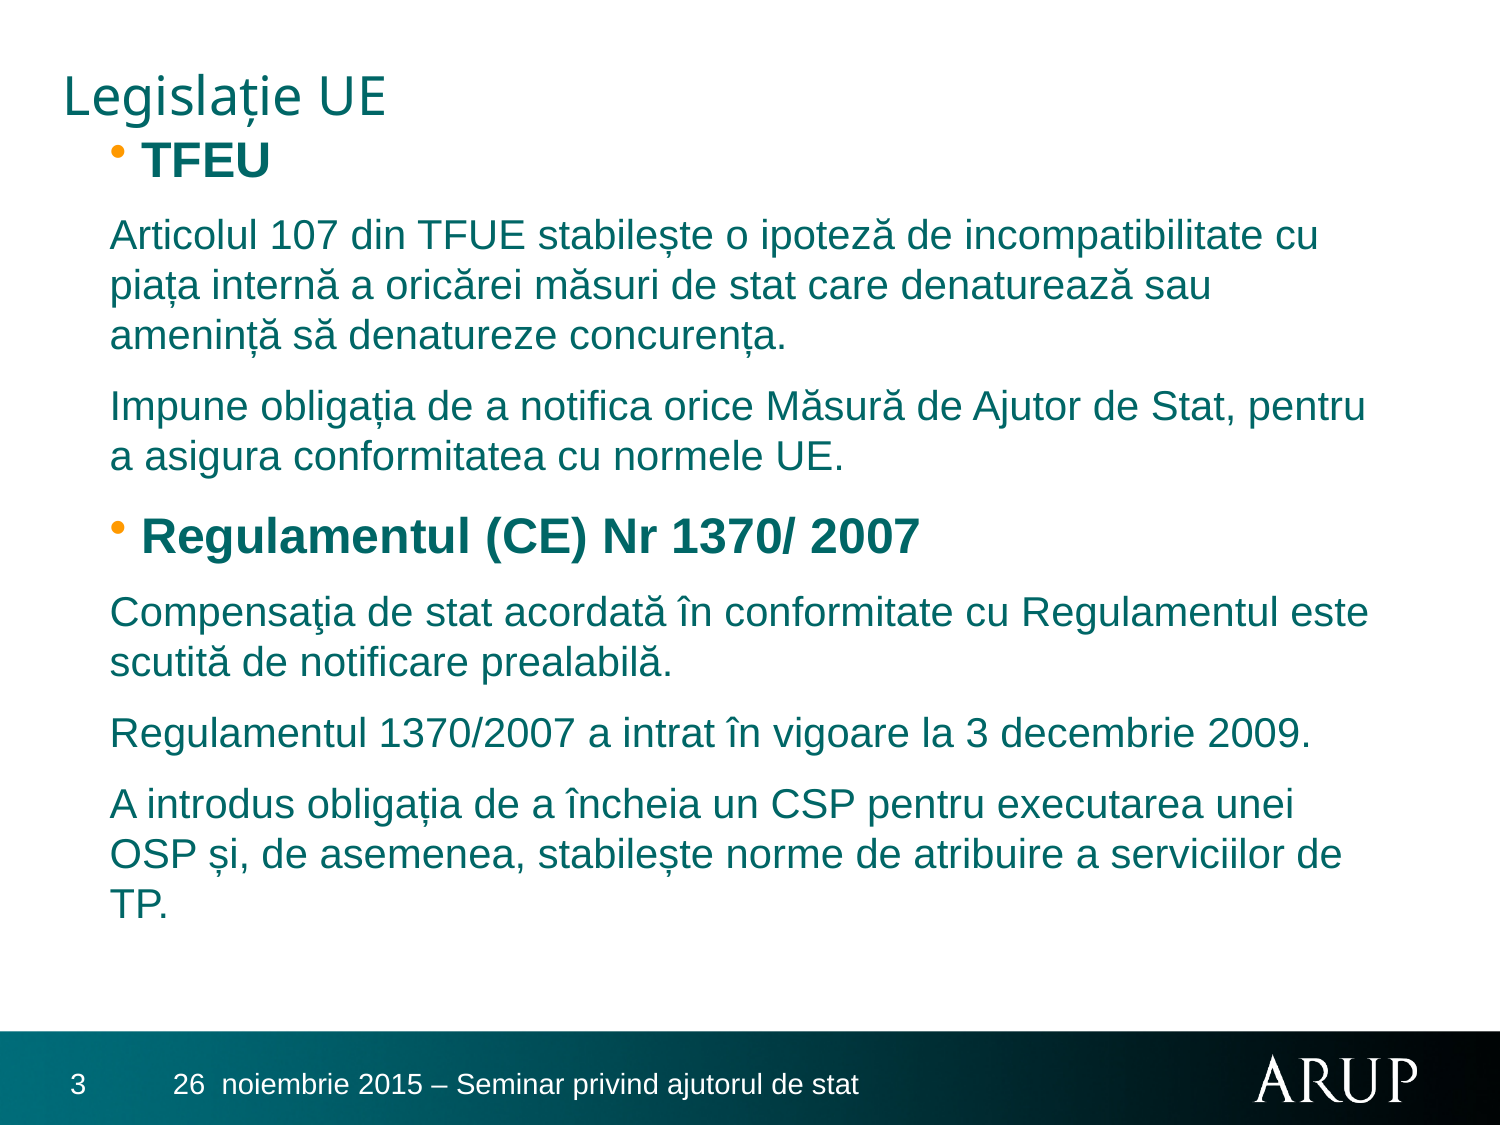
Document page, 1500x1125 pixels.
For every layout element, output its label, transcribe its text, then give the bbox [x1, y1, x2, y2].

picture [0, 1030, 1500, 1125]
slide_number 3 [55, 1057, 158, 1118]
title Legislaţie UE [63, 61, 1437, 127]
footer 26 noiembrie 2015 – Seminar privind ajutorul de stat [158, 1057, 1199, 1118]
list TFEU Articolul 107 din TFUE stabilește o ipoteză de incompatibilitate cu piața internă a oricărei măsuri de stat care denaturează sau amenință să denatureze concurența. Impune obligația de a notifica orice Măsură de Ajutor de Stat, pentru a asigura conformitatea cu normele UE. Regulamentul (CE) Nr 1370/ 2007 Compensaţia de stat acordată în conformitate cu Regulamentul este scutită de notificare prealabilă. Regulamentul 1370/2007 a intrat în vigoare la 3 decembrie 2009. A introdus obligația de a încheia un CSP pentru executarea unei OSP și, de asemenea, stabilește norme de atribuire a serviciilor de TP. [109, 127, 1391, 961]
